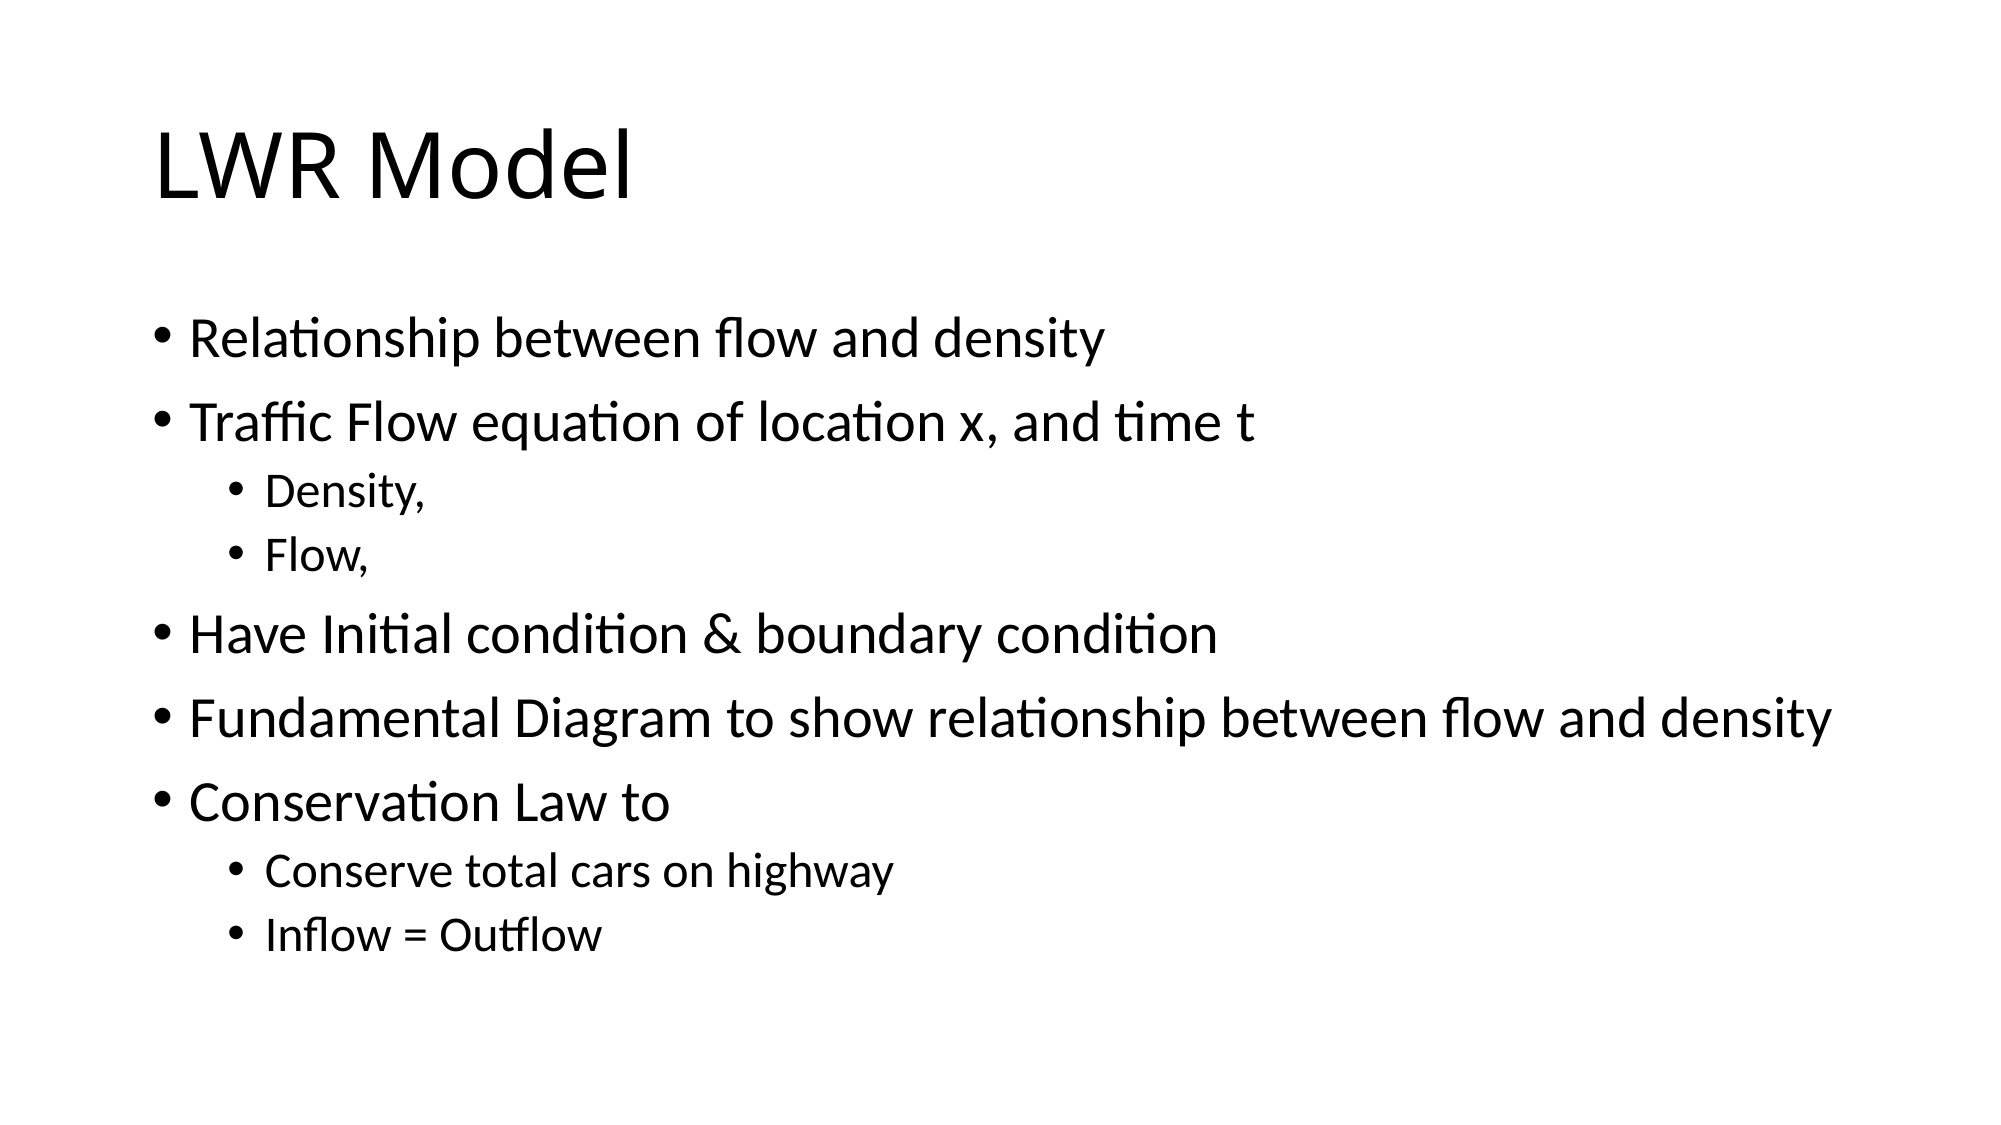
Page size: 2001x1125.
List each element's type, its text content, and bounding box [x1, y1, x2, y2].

title LWR Model [137, 59, 1863, 278]
